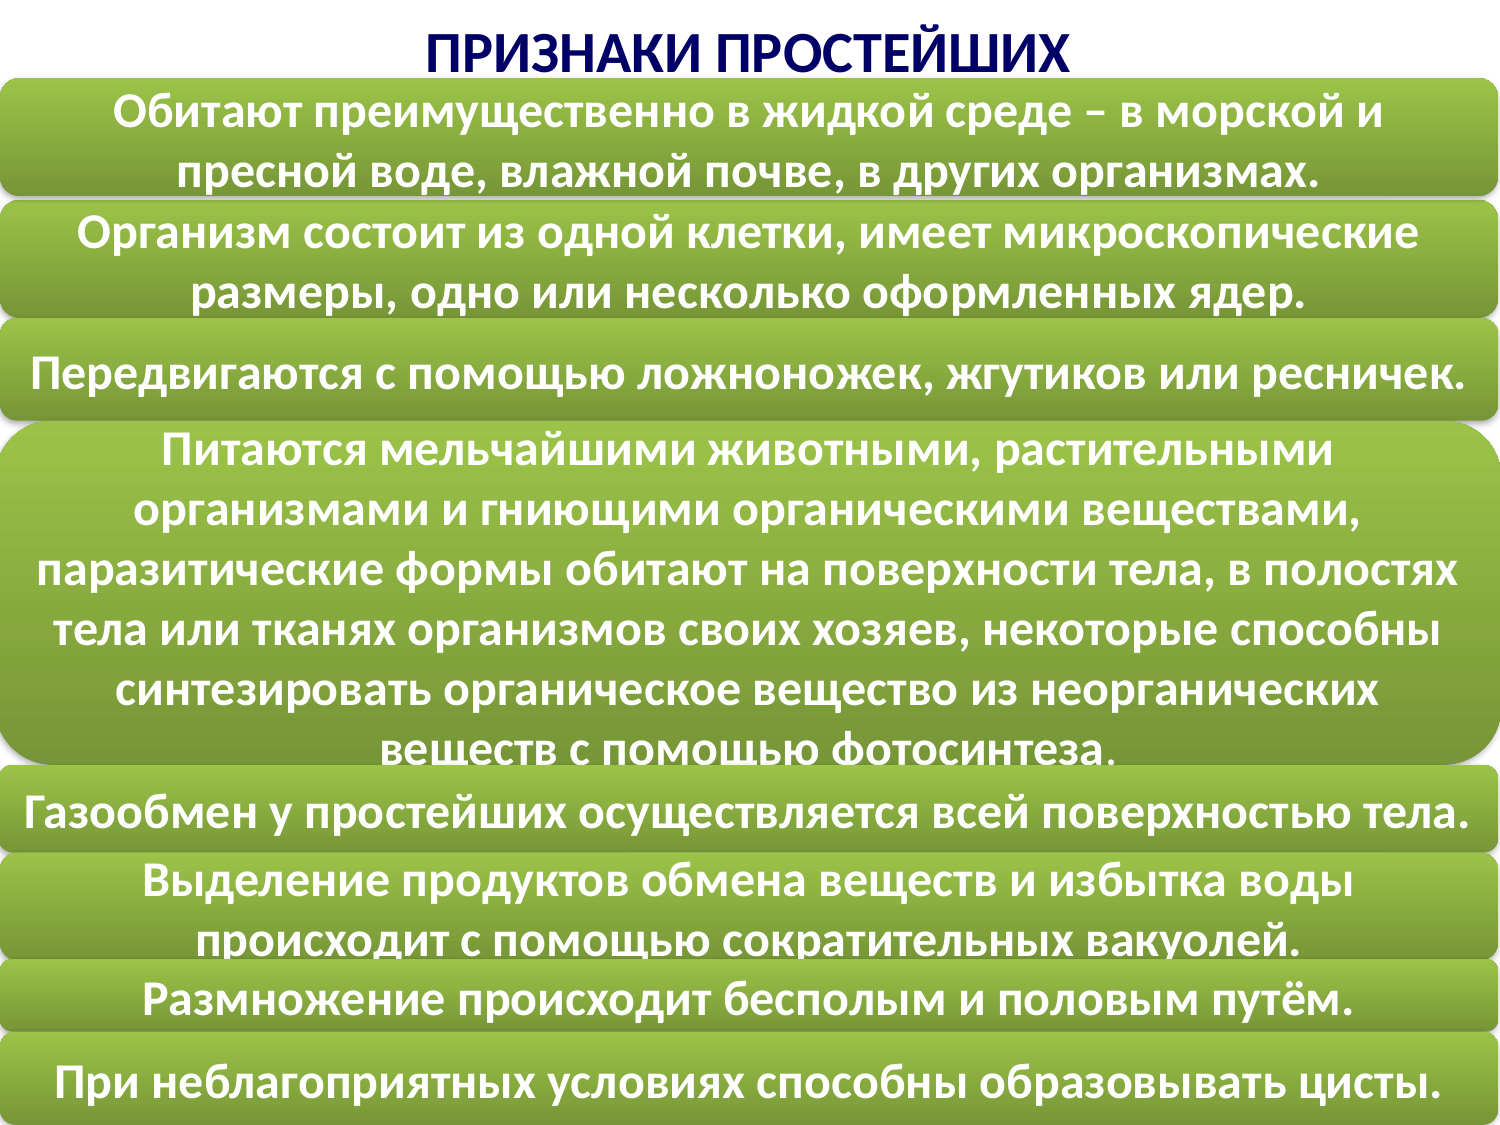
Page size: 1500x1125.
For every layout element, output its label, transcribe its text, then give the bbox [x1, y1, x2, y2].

text_box Размножение происходит бесполым и половым путём. [0, 959, 1499, 1031]
text_box Выделение продуктов обмена веществ и избытка воды происходит с помощью сократительных вакуолей. [0, 852, 1499, 958]
text_box При неблагоприятных условиях способны образовывать цисты. [0, 1031, 1499, 1125]
text_box Обитают преимущественно в жидкой среде – в морской и пресной воде, влажной почве, в других организмах. [0, 78, 1499, 197]
text_box Газообмен у простейших осуществляется всей поверхностью тела. [0, 764, 1499, 852]
text_box Организм состоит из одной клетки, имеет микроскопические размеры, одно или несколько оформленных ядер. [0, 202, 1499, 317]
text_box Передвигаются с помощью ложноножек, жгутиков или ресничек. [0, 318, 1499, 421]
text_box Питаются мельчайшими животными, растительными организмами и гниющими органическими веществами, паразитические формы обитают на поверхности тела, в полостях тела или тканях организмов своих хозяев, некоторые способны синтезировать органическое вещество из неорганических веществ с помощью фотосинтеза. , [0, 420, 1500, 762]
text_box ПРИЗНАКИ ПРОСТЕЙШИХ [0, 7, 1499, 87]
